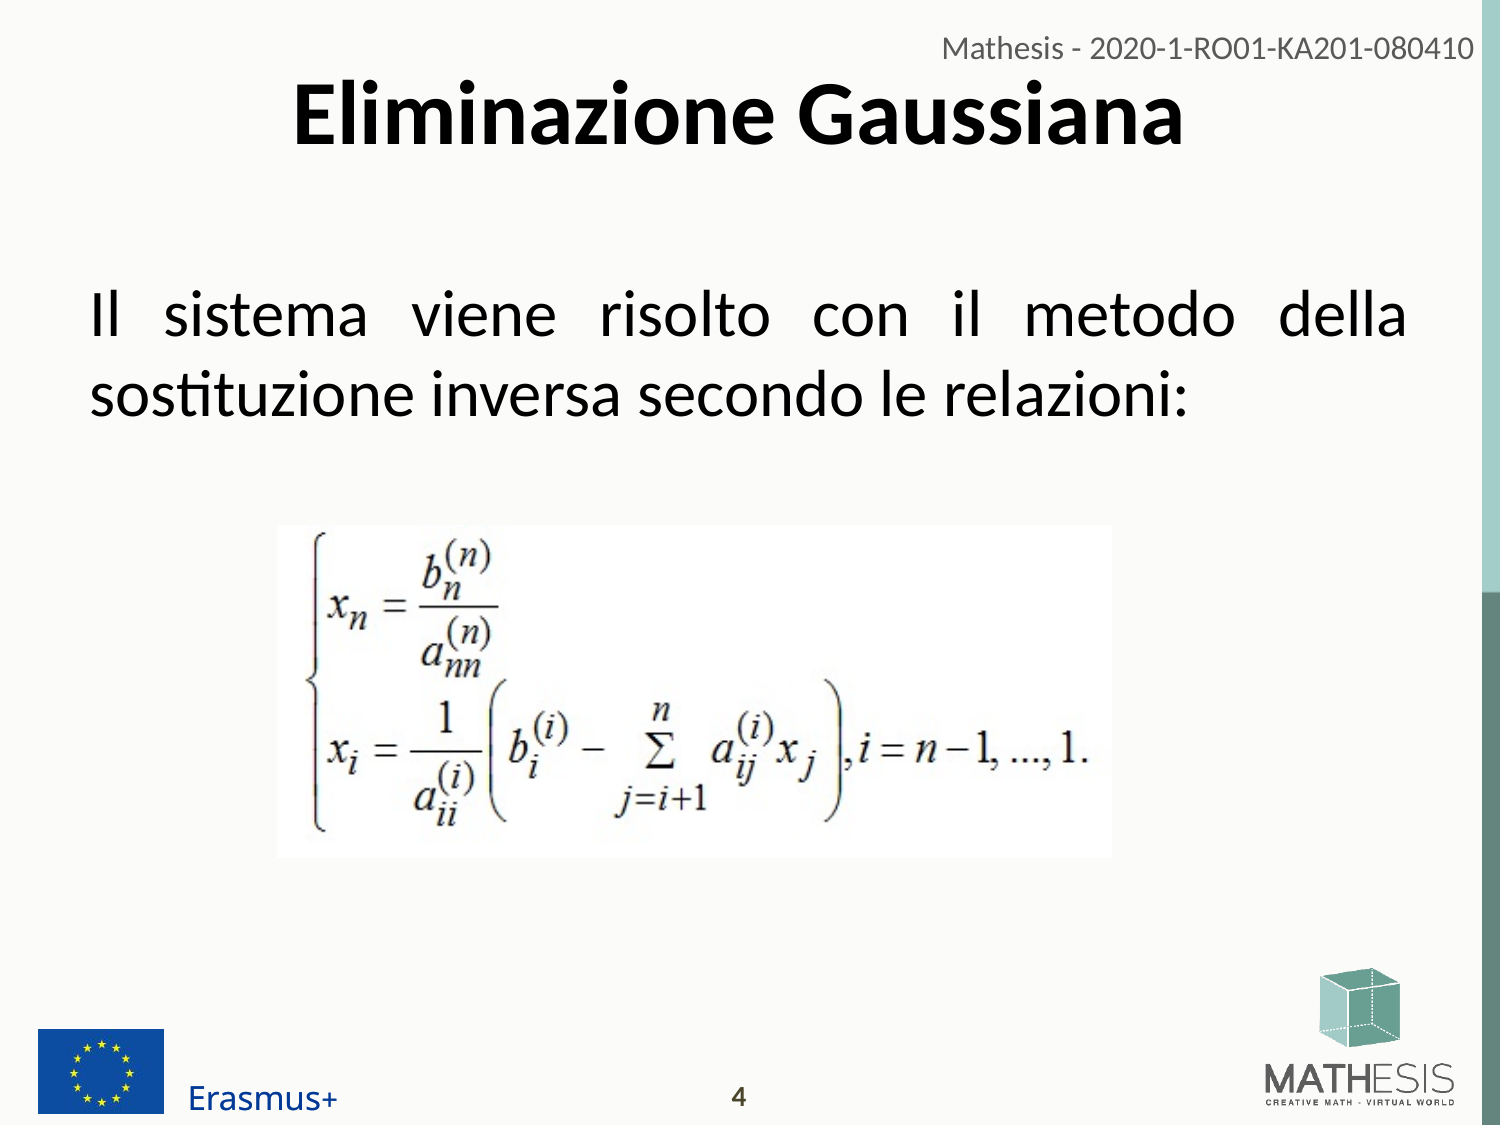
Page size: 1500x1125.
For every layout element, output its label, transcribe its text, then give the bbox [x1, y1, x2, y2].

picture [38, 1029, 164, 1114]
title Eliminazione Gaussiana [75, 45, 1425, 233]
list Il sistema viene risolto con il metodo della sostituzione inversa secondo le relazioni: [75, 262, 1425, 551]
picture [277, 525, 1113, 859]
